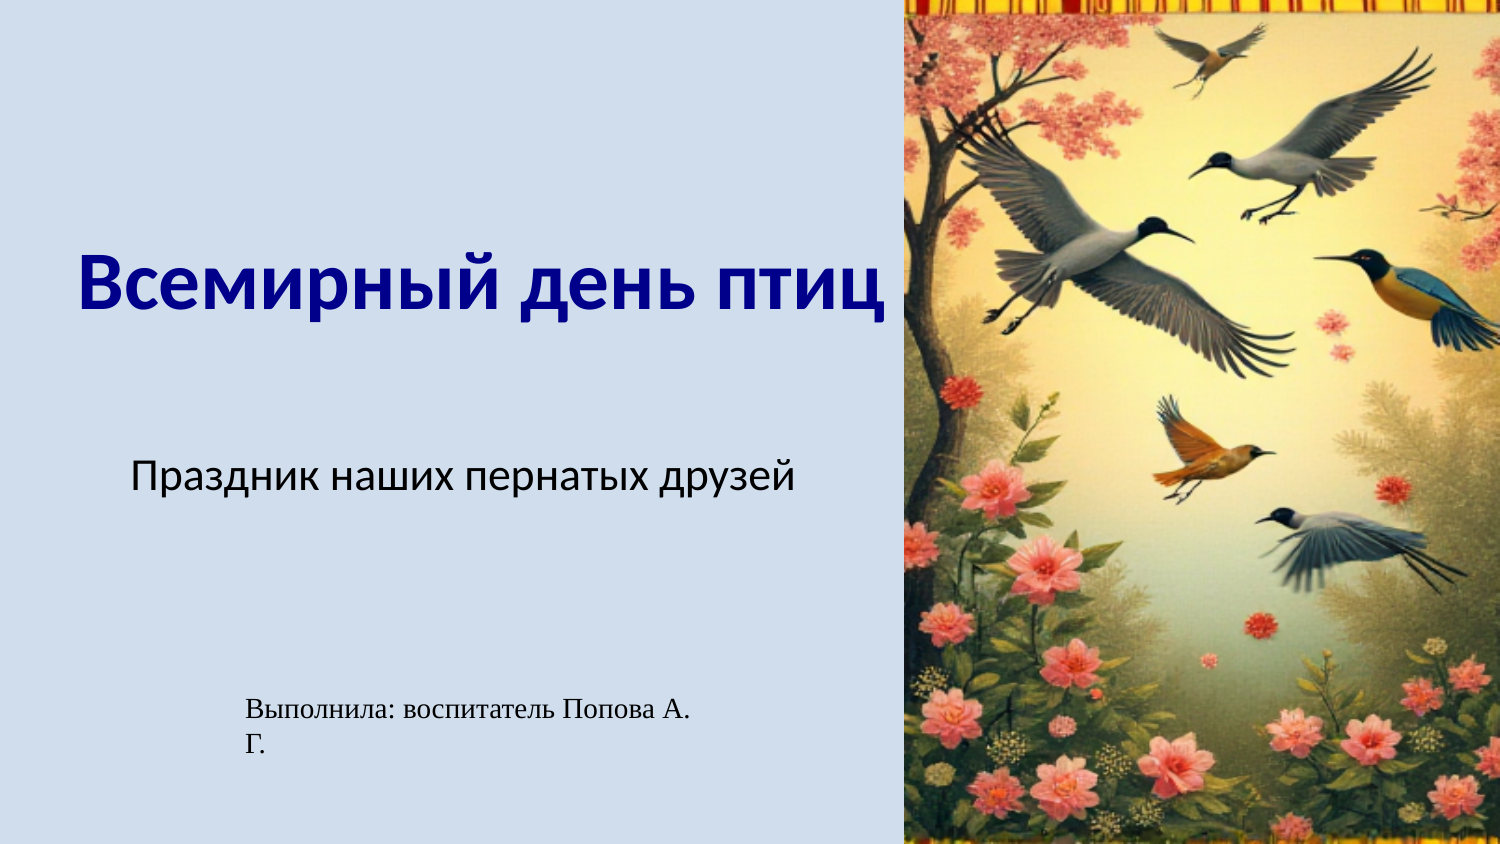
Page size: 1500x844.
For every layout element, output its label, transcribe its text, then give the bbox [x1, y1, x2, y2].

picture [904, 0, 1500, 844]
text_box Праздник наших пернатых друзей [115, 437, 904, 508]
text_box Выполнила: воспитатель Попова А. Г. [230, 681, 731, 767]
text_box Всемирный день птиц [62, 218, 904, 334]
